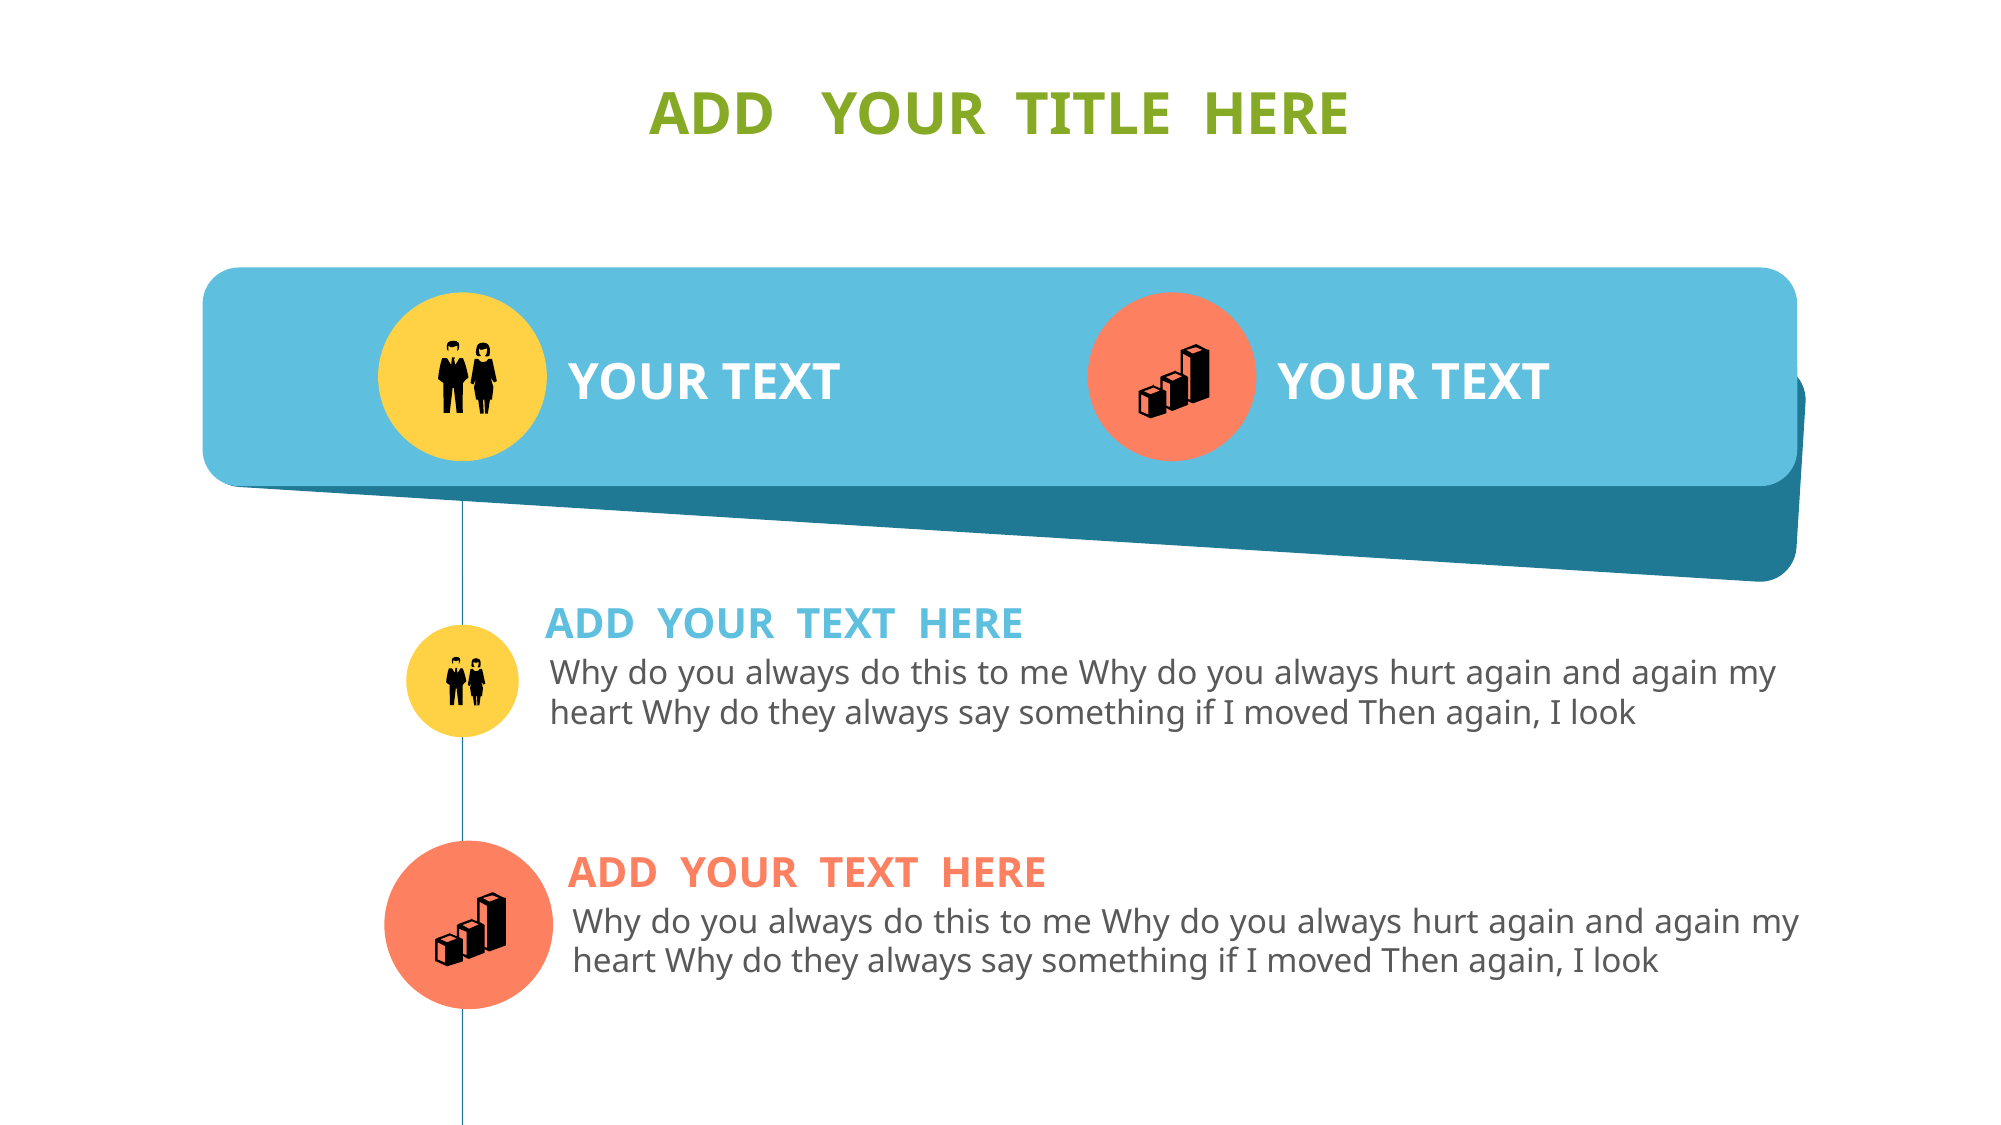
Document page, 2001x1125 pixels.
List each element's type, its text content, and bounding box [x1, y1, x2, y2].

text_box ADD YOUR TEXT HERE [553, 837, 1088, 892]
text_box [202, 267, 1803, 535]
text_box ADD YOUR TITLE HERE [496, 68, 1504, 154]
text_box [405, 624, 519, 738]
text_box Why do you always do this to me Why do you always hurt again and again my heart Why do they always say something if I moved Then again, I look [534, 643, 1794, 739]
text_box Why do you always do this to me Why do you always hurt again and again my heart Why do they always say something if I moved Then again, I look [557, 892, 1817, 987]
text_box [1087, 292, 1257, 462]
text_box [384, 840, 554, 1010]
text_box ADD YOUR TEXT HERE [530, 589, 1088, 655]
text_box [377, 292, 548, 462]
